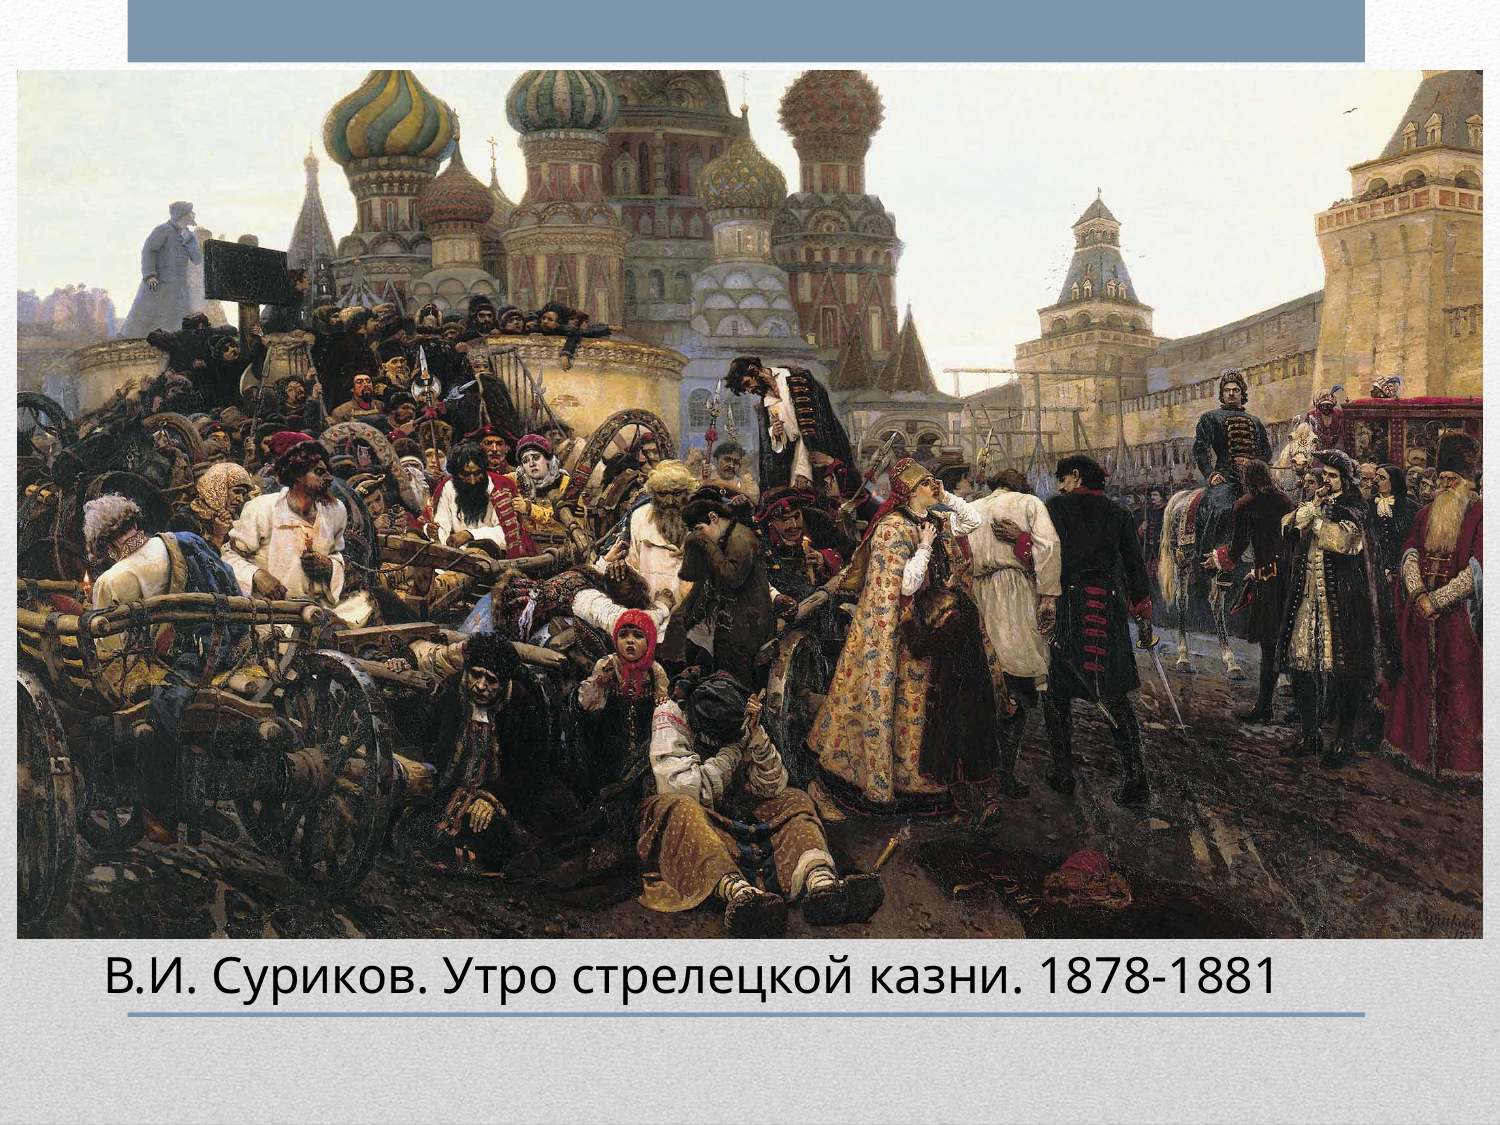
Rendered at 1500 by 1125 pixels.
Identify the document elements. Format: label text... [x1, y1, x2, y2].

text_box В.И. Суриков. Утро стрелецкой казни. 1878-1881 [88, 948, 1341, 1012]
picture [16, 69, 1484, 940]
